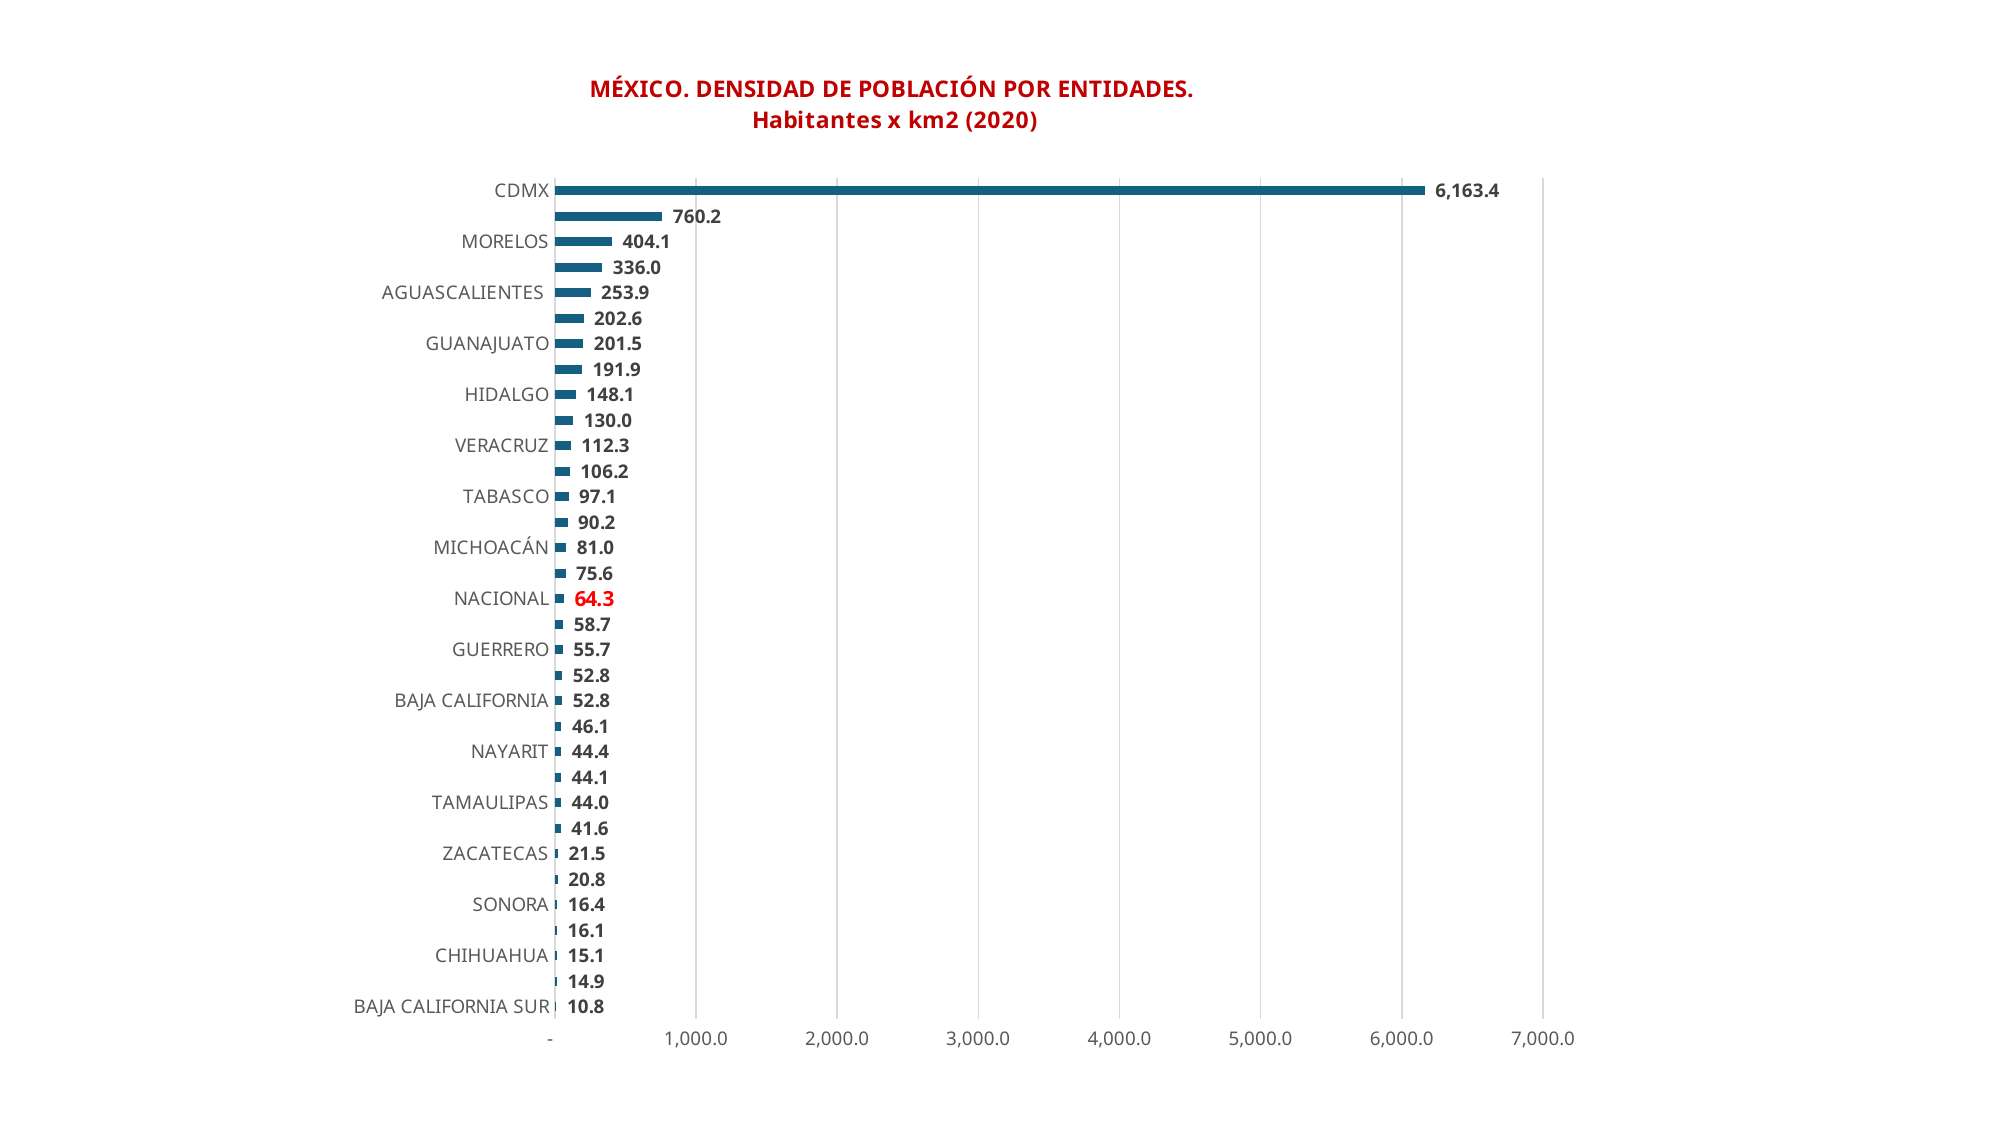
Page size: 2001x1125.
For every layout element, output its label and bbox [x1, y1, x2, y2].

chart [327, 52, 1606, 1073]
